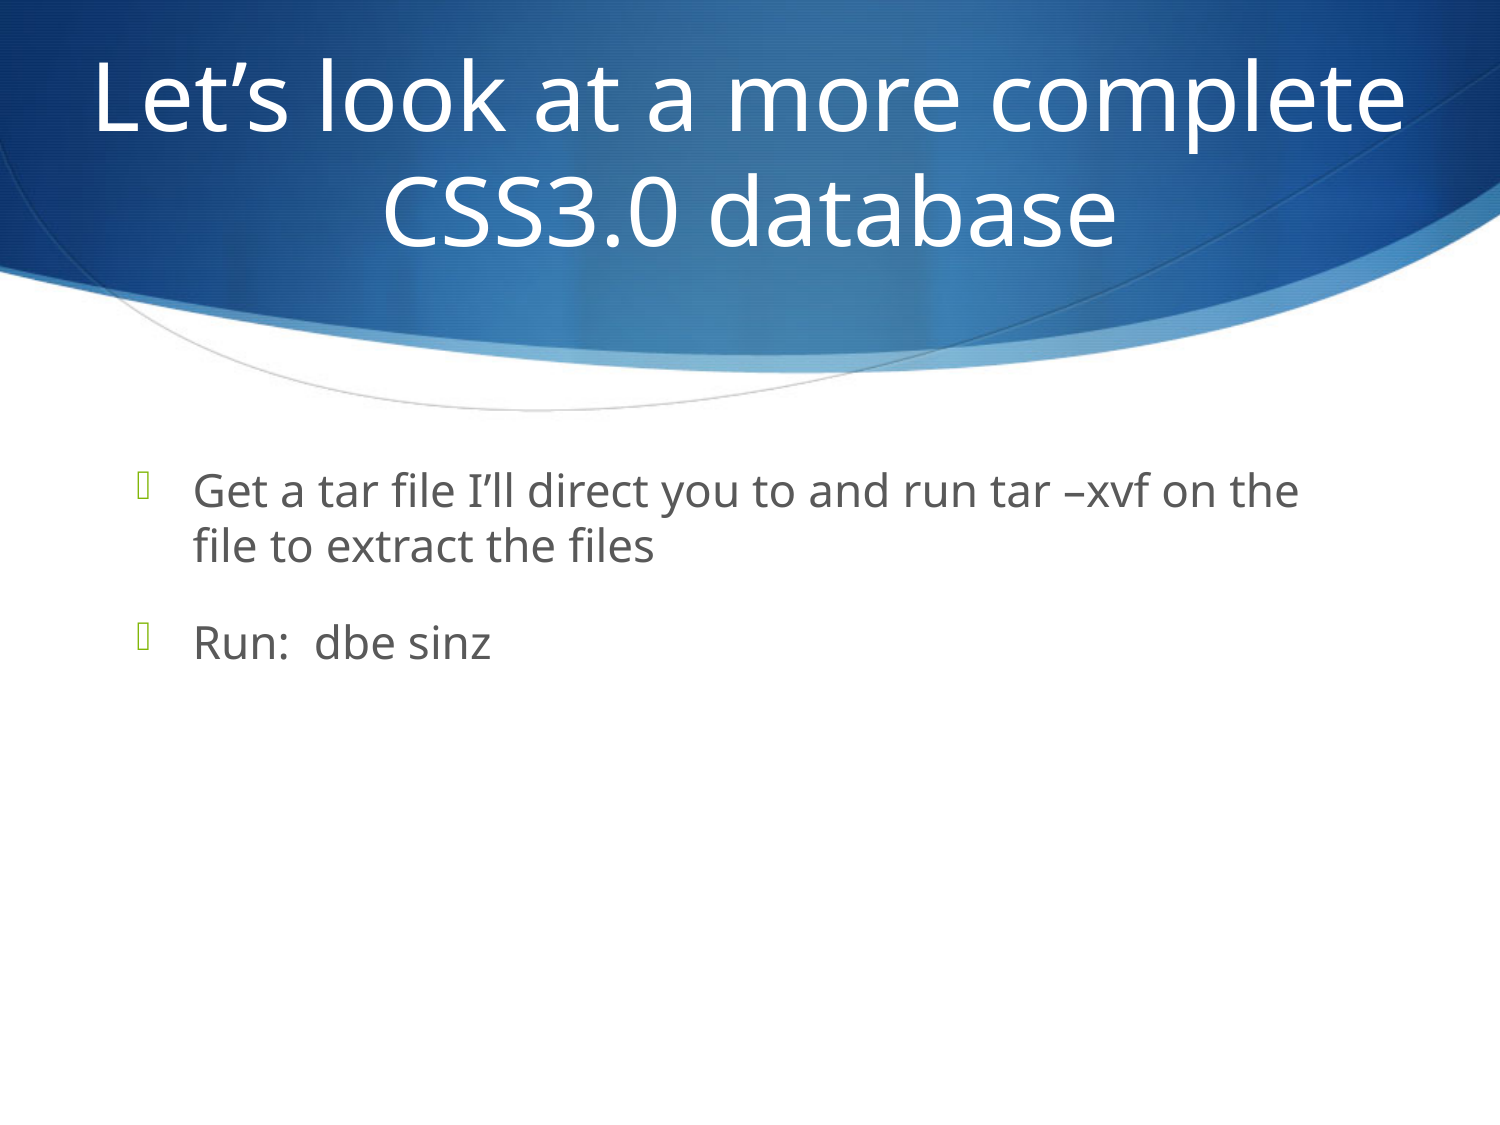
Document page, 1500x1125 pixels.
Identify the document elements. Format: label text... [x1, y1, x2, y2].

list Get a tar file I’ll direct you to and run tar –xvf on the file to extract the files Run: dbe sinz [121, 454, 1379, 991]
picture [0, 0, 1500, 1125]
title Let’s look at a more complete CSS3.0 database [75, 56, 1425, 245]
